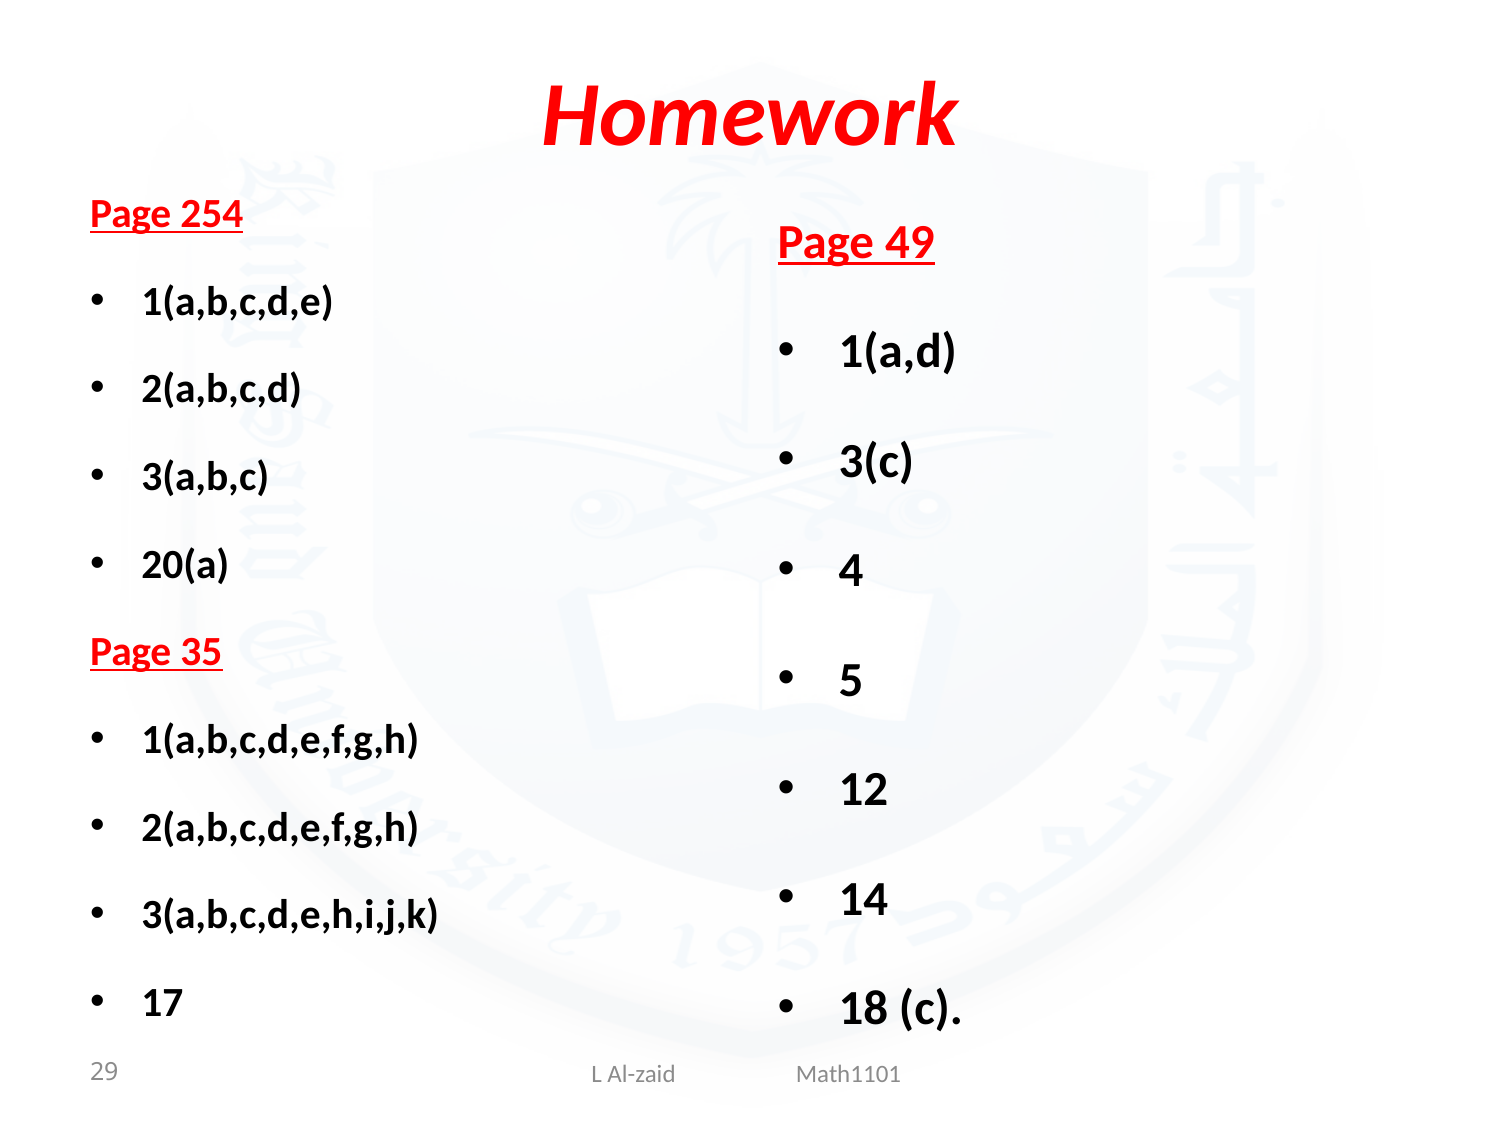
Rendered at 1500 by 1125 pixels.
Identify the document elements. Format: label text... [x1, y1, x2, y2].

list Page 49 1(a,d) 3(c) 4 5 12 14 18 (c). [762, 160, 1425, 1047]
footer L Al-zaid Math1101 [512, 1042, 988, 1103]
list Page 254 1(a,b,c,d,e) 2(a,b,c,d) 3(a,b,c) 20(a) Page 35 1(a,b,c,d,e,f,g,h) 2(a,b,c,d,e,f,g,h) 3(a,b,c,d,e,h,i,j,k) 17 [75, 149, 750, 1035]
title Homework [75, 45, 1425, 173]
slide_number 29 [75, 1042, 425, 1103]
